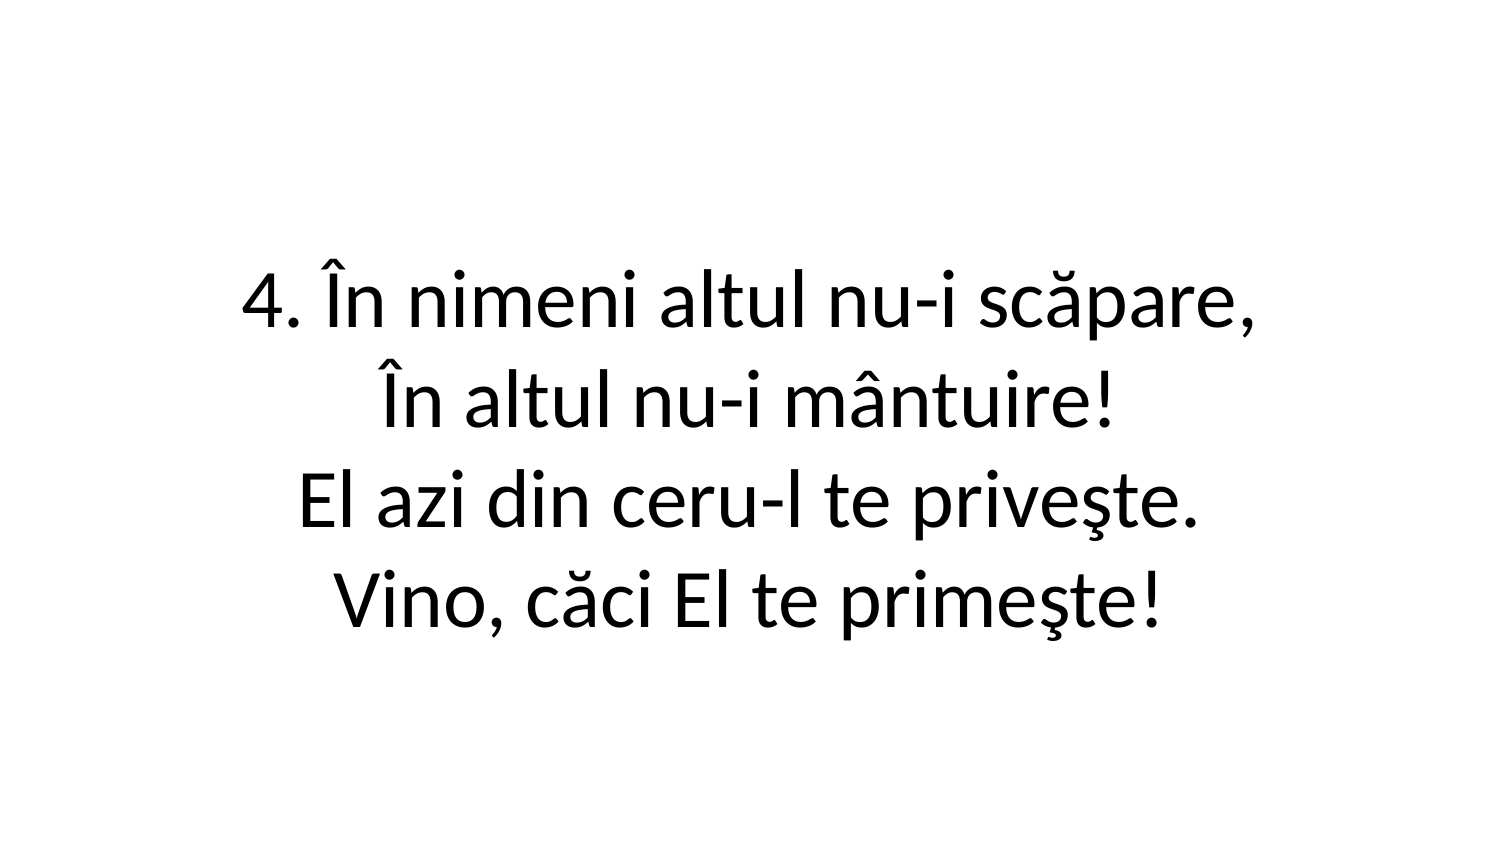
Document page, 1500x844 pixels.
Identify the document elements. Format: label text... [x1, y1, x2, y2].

text_box 4. În nimeni altul nu-i scăpare, În altul nu-i mântuire! El azi din ceru-l te priveşte. Vino, căci El te primeşte! [226, 192, 1274, 652]
